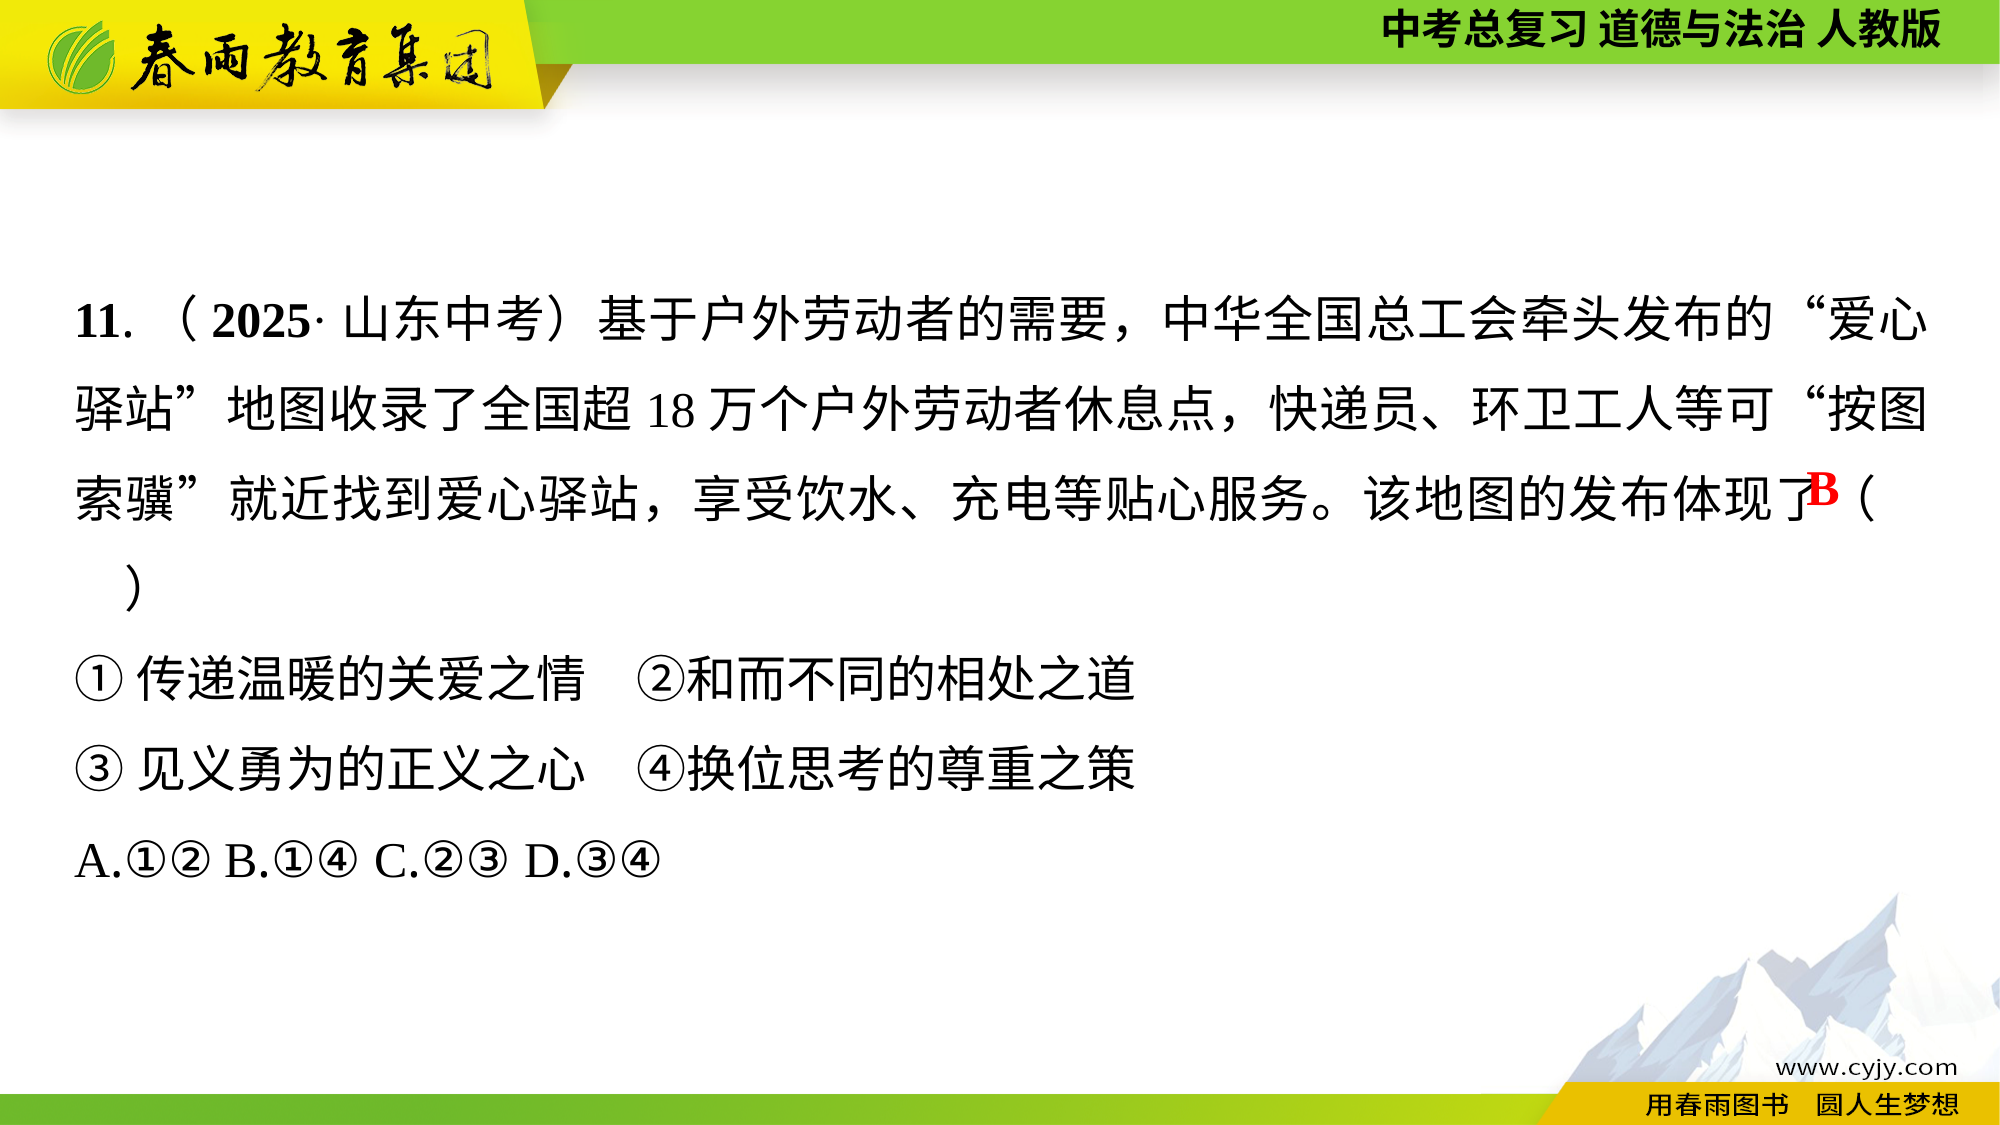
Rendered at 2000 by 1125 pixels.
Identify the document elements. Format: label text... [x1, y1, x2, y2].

text_box B [1791, 448, 1855, 524]
list 11.（2025·山东中考）基于户外劳动者的需要，中华全国总工会牵头发布的“爱心驿站”地图收录了全国超18万个户外劳动者休息点，快递员、环卫工人等可“按图索骥”就近找到爱心驿站，享受饮水、充电等贴心服务。该地图的发布体现了（ ） ①传递温暖的关爱之情 ②和而不同的相处之道 ③见义勇为的正义之心 ④换位思考的尊重之策 A.①② B.①④ C.②③ D.③④ [59, 249, 1944, 799]
picture [0, 0, 2000, 1125]
